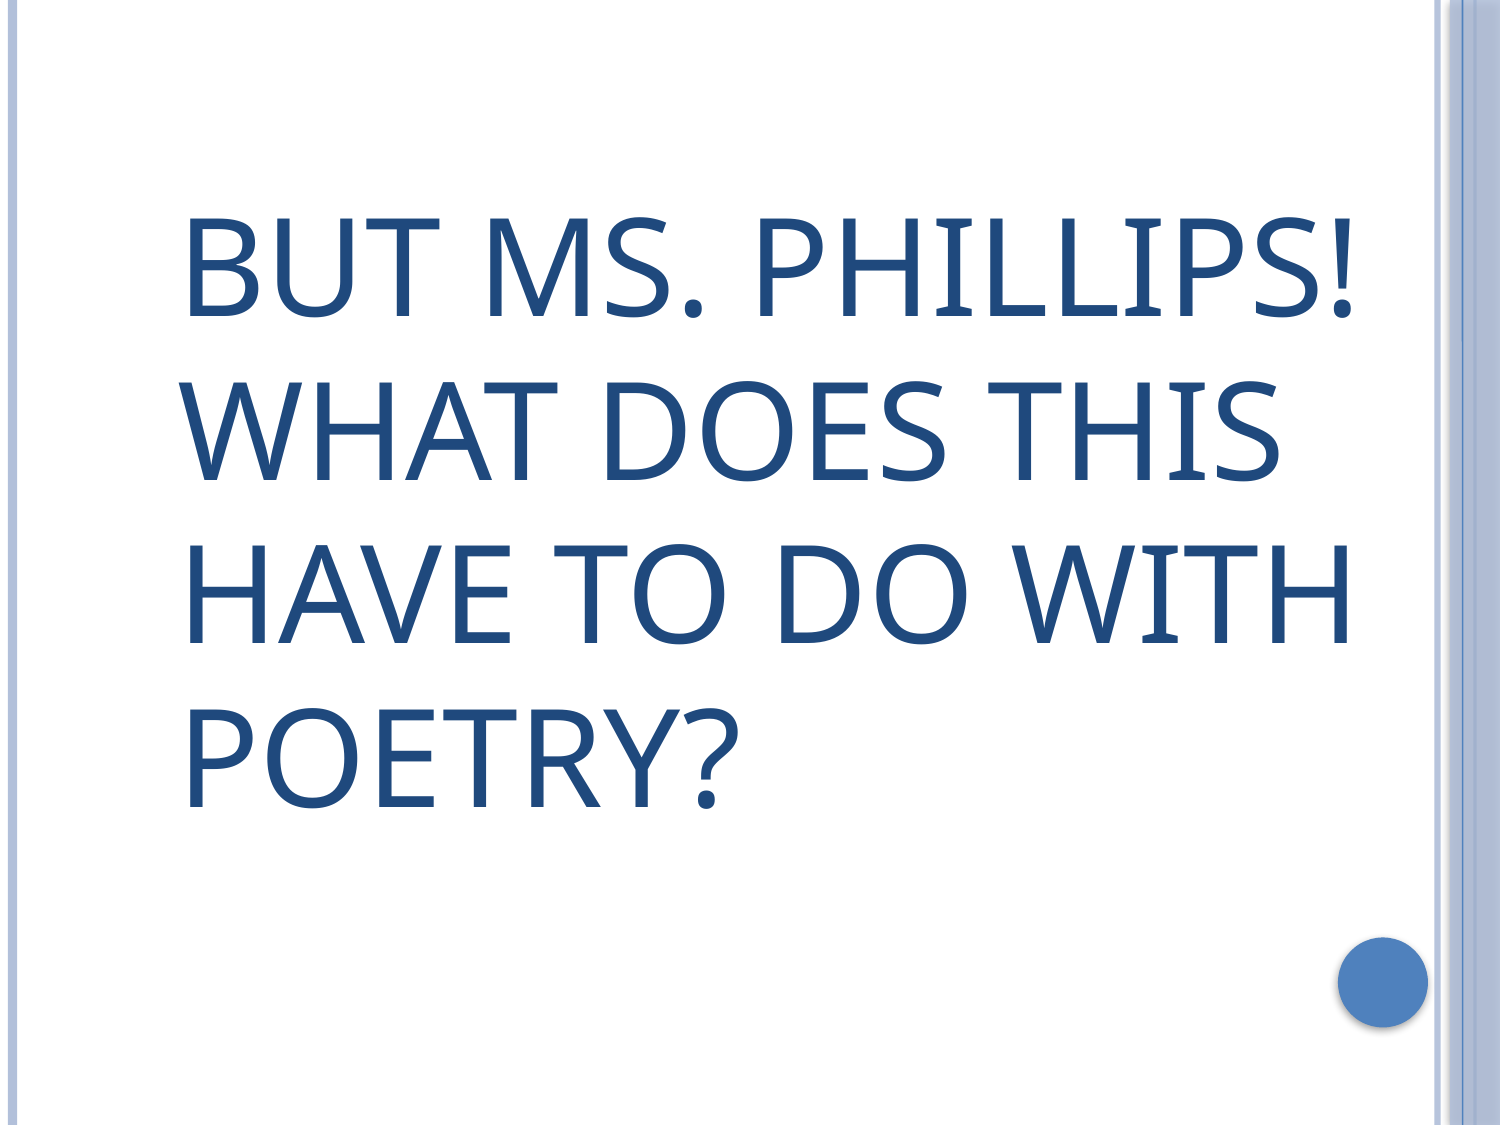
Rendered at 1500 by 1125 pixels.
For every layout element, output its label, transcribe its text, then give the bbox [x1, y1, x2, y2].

title But Ms. Phillips! What does this have to do with poetry? [162, 75, 1388, 843]
